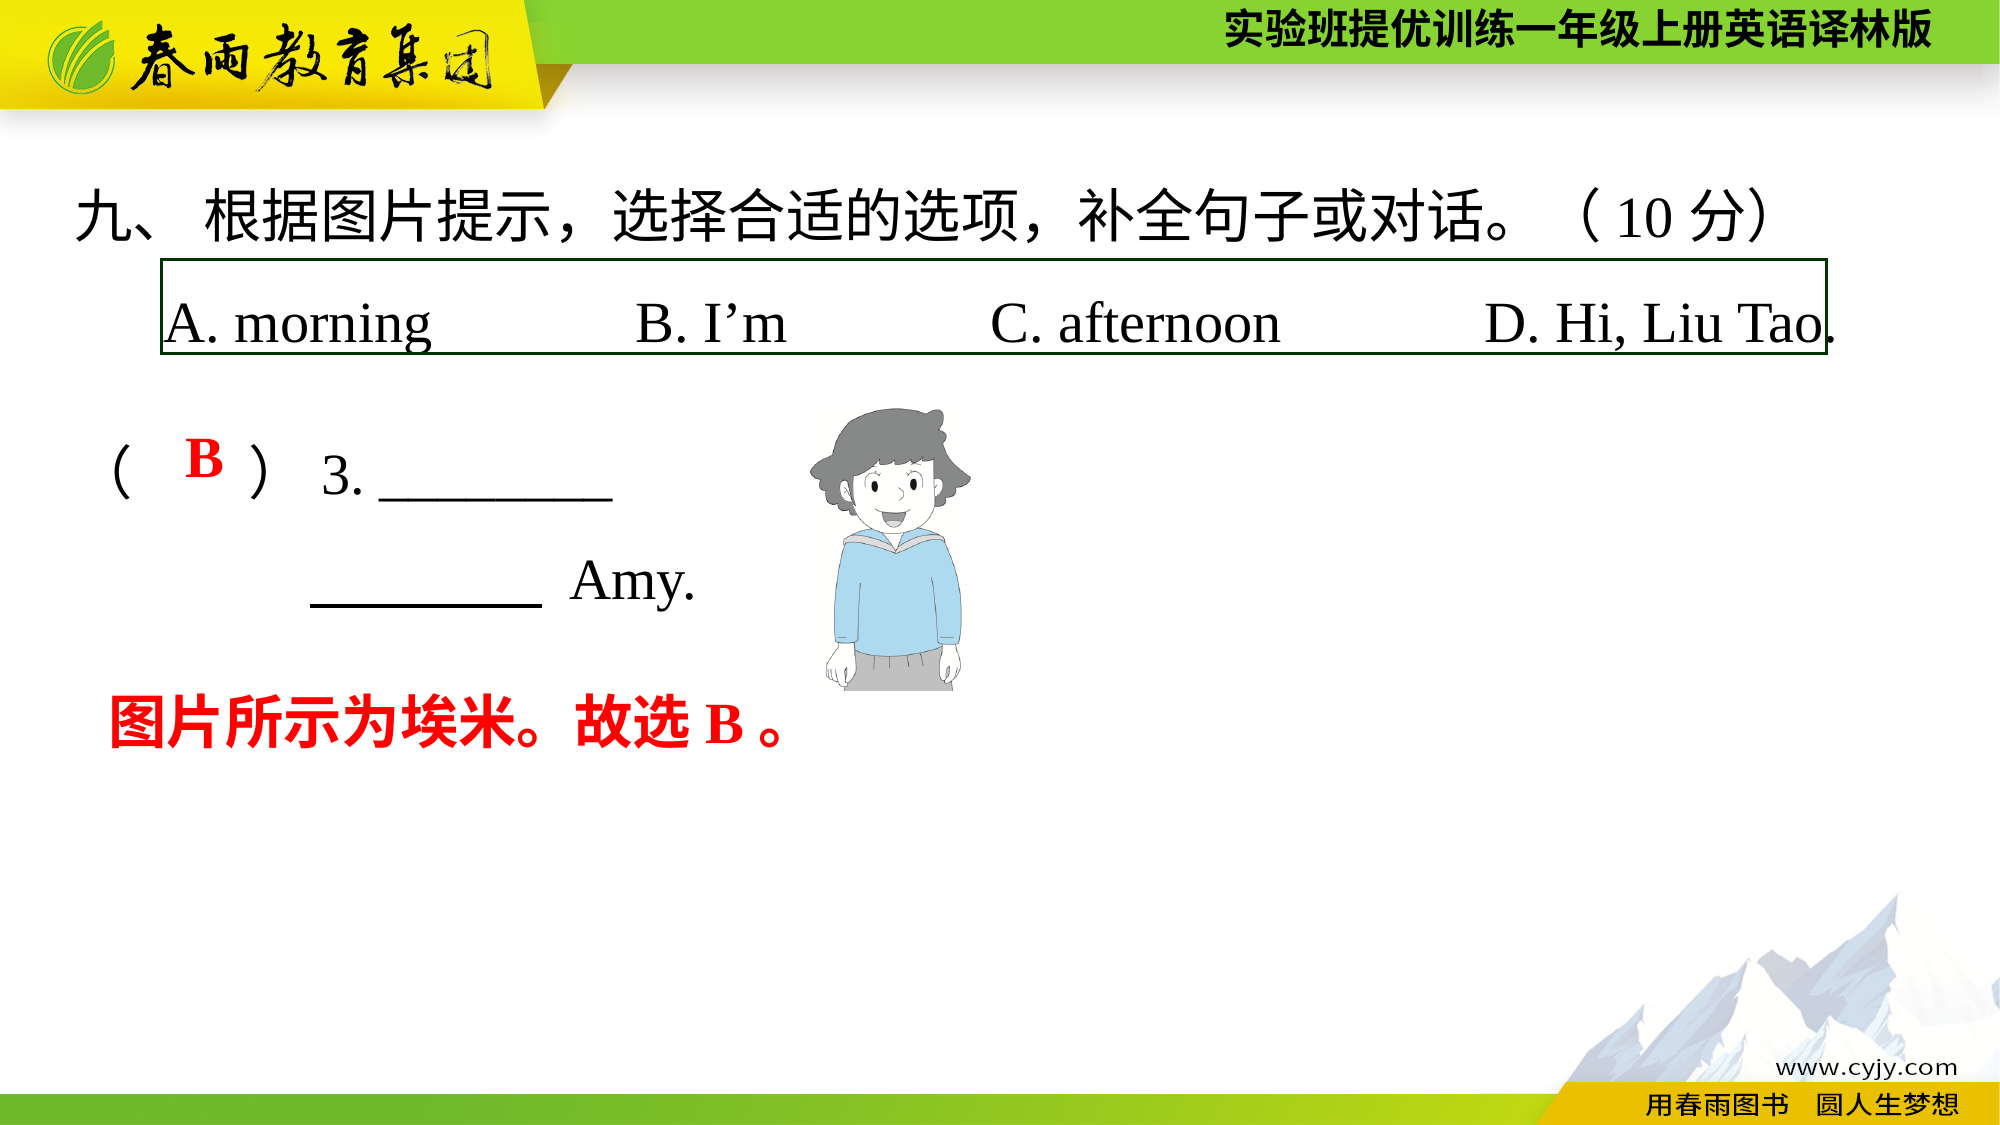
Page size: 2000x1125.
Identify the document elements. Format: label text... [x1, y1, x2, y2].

text_box B [170, 411, 240, 497]
text_box 九、 根据图片提示，选择合适的选项，补全句子或对话。（10分） A. morning B. I’m C. afternoon D. Hi, Liu Tao. [59, 136, 1944, 399]
picture [0, 0, 2000, 1125]
text_box [161, 259, 1827, 354]
text_box 图片所示为埃米。故选B。 [94, 677, 831, 763]
list （ ）3. ________ Amy. [59, 399, 1944, 608]
